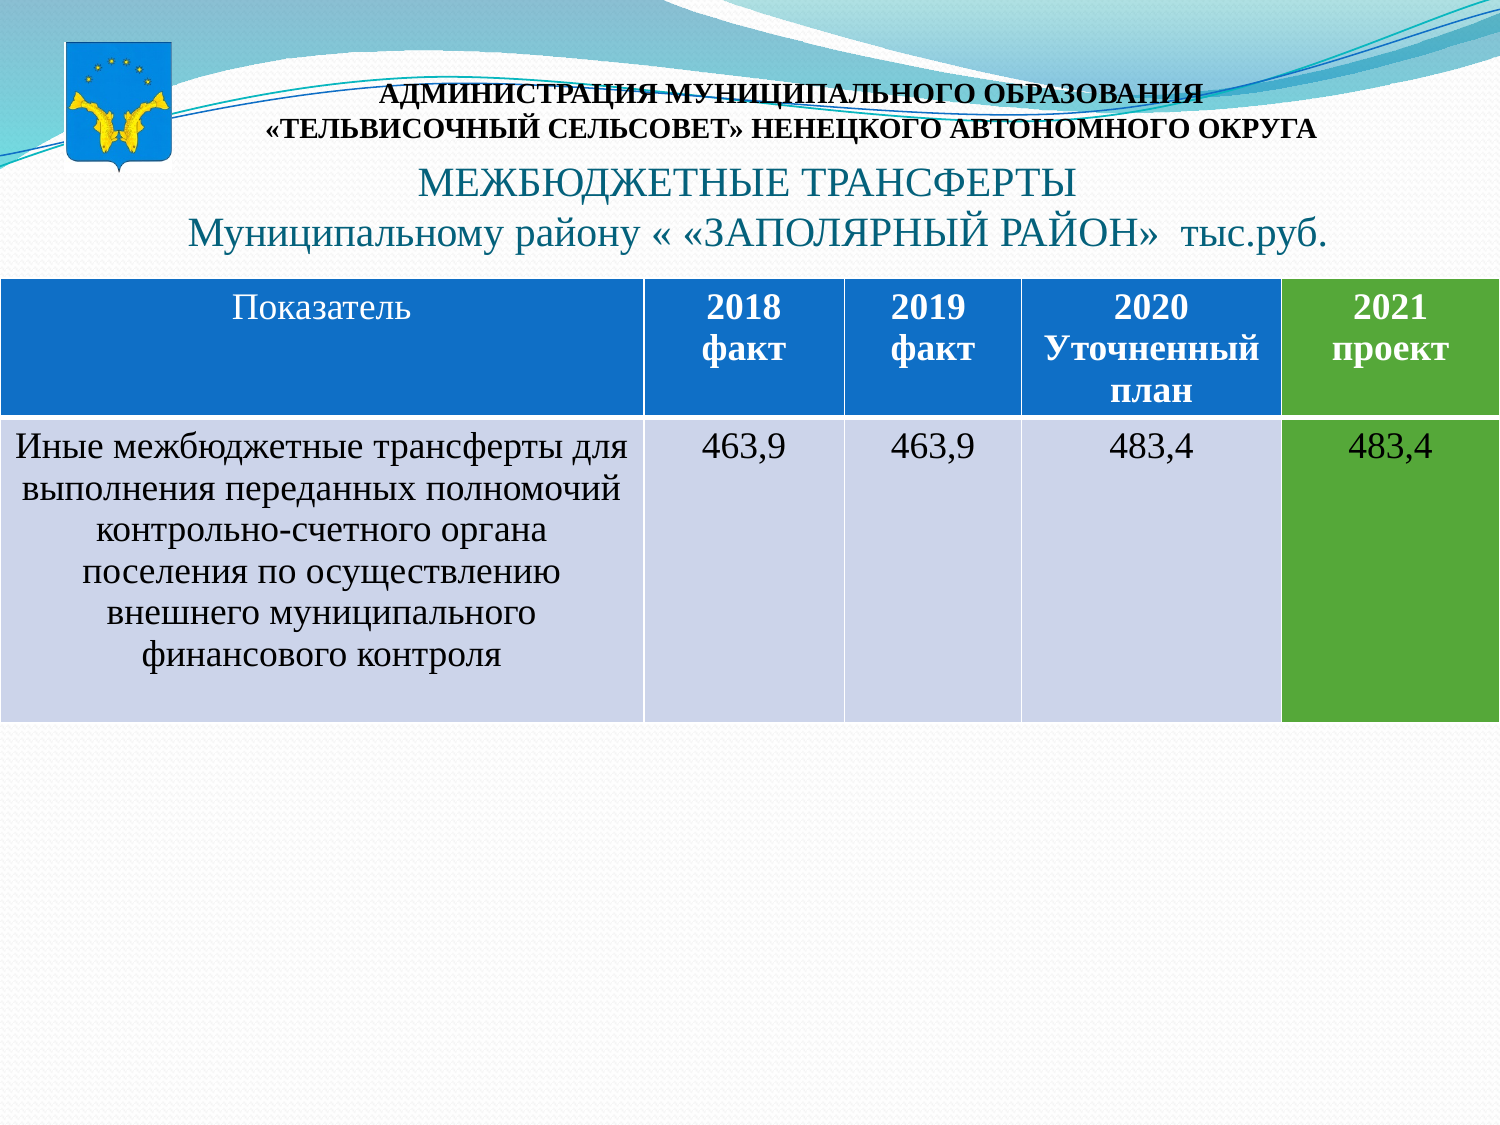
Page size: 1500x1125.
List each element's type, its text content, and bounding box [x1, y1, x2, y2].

table_header 2018 факт [645, 279, 844, 415]
table_cell 463,9 [845, 420, 1021, 722]
table_header 2019 факт [845, 279, 1021, 415]
table_header 2020 Уточненный план [1022, 279, 1281, 415]
table_cell 483,4 [1022, 420, 1281, 722]
table_header Показатель [1, 279, 643, 415]
table_cell 483,4 [1282, 420, 1499, 722]
title МЕЖБЮДЖЕТНЫЕ ТРАНСФЕРТЫ Муниципальному району « «ЗАПОЛЯРНЫЙ РАЙОН» тыс.руб. [76, 184, 1440, 256]
picture [64, 42, 172, 173]
text_box АДМИНИСТРАЦИЯ МУНИЦИПАЛЬНОГО ОБРАЗОВАНИЯ «ТЕЛЬВИСОЧНЫЙ СЕЛЬСОВЕТ» НЕНЕЦКОГО АВТОНОМНОГО ОКРУГА [206, 66, 1376, 152]
table_header 2021 проект [1282, 279, 1499, 415]
table_cell 463,9 [645, 420, 844, 722]
table_cell Иные межбюджетные трансферты для выполнения переданных полномочий контрольно-счетного органа поселения по осуществлению внешнего муниципального финансового контроля [1, 420, 643, 722]
